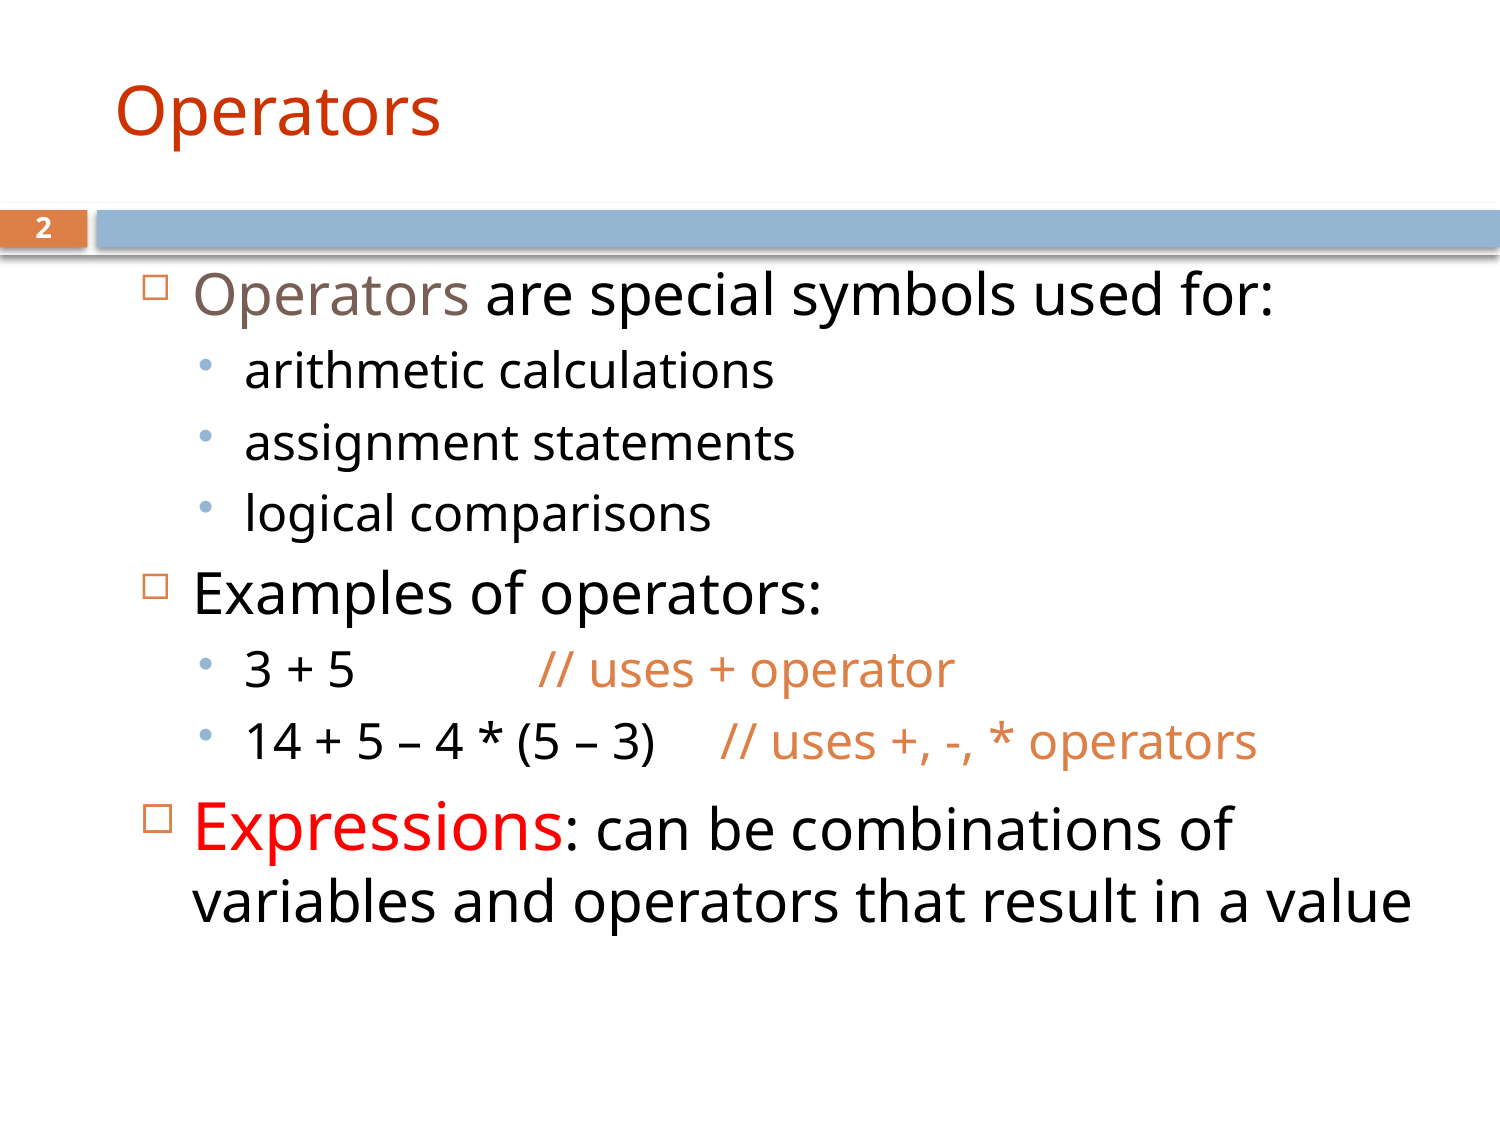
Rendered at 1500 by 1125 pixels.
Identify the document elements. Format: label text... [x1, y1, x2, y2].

title Operators [99, 58, 1375, 157]
slide_number 2 [0, 208, 88, 249]
list Operators are special symbols used for: arithmetic calculations assignment statements logical comparisons Examples of operators: 3 + 5 // uses + operator 14 + 5 – 4 * (5 – 3) // uses +, -, * operators Expressions: can be combinations of variables and operators that result in a value [125, 249, 1475, 988]
